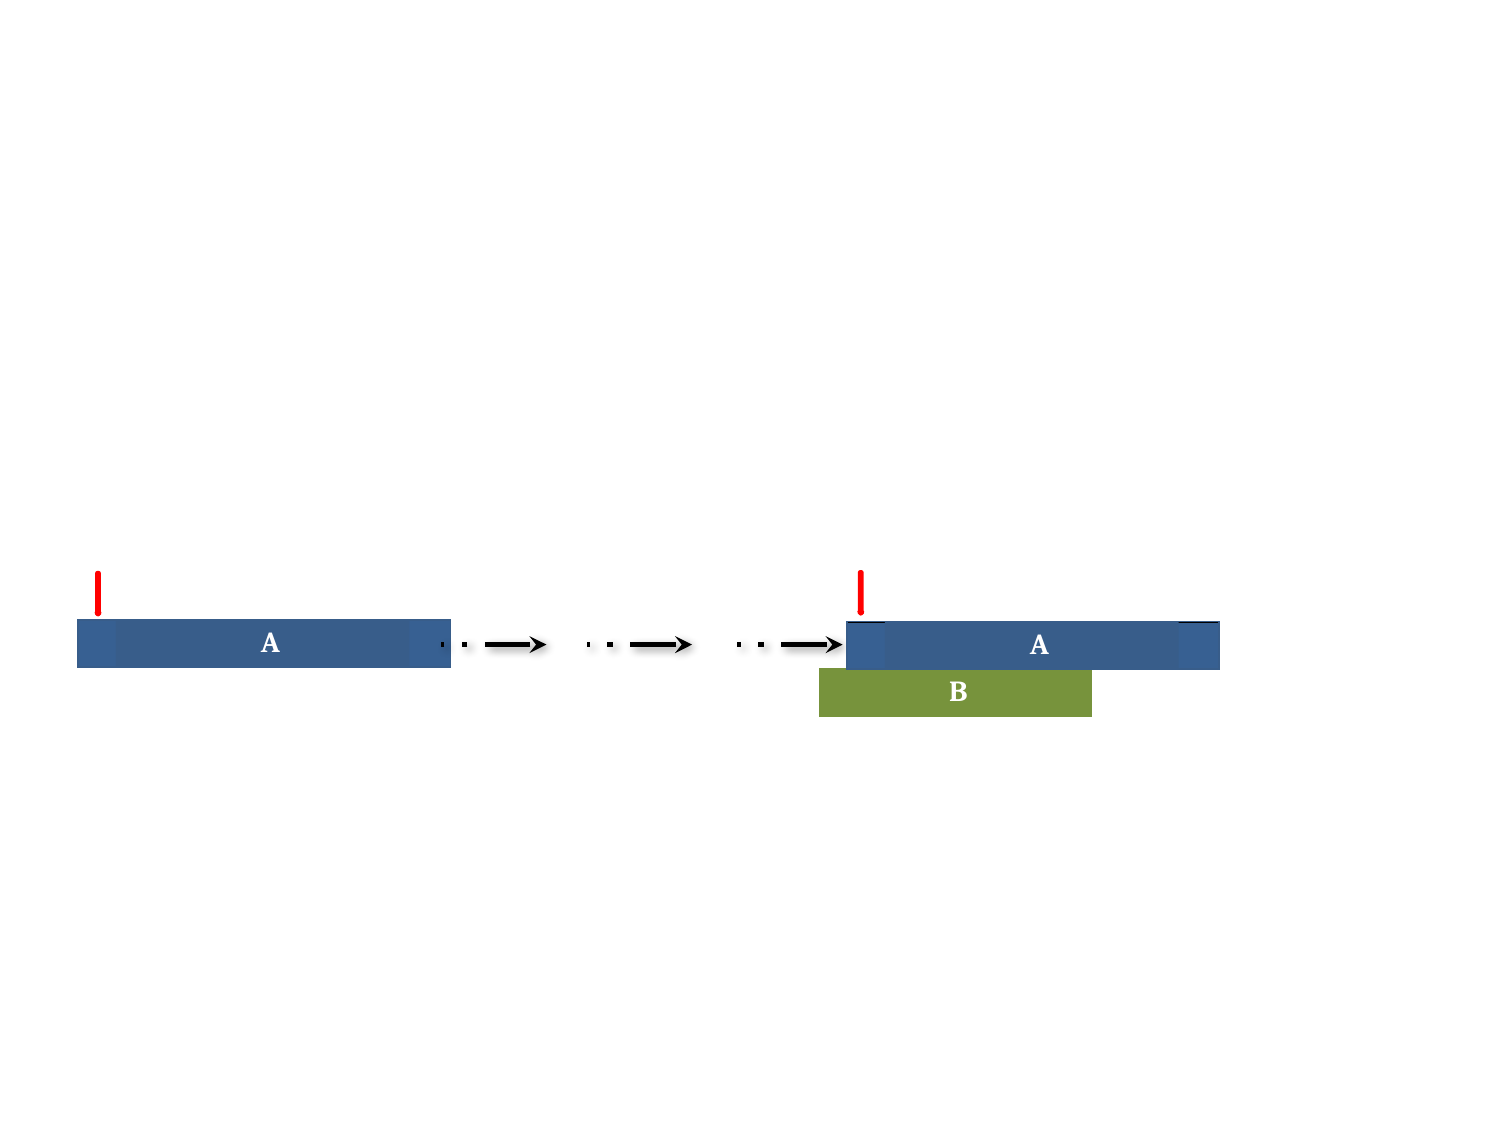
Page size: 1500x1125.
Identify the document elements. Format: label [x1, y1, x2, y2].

text_box [77, 571, 1220, 717]
